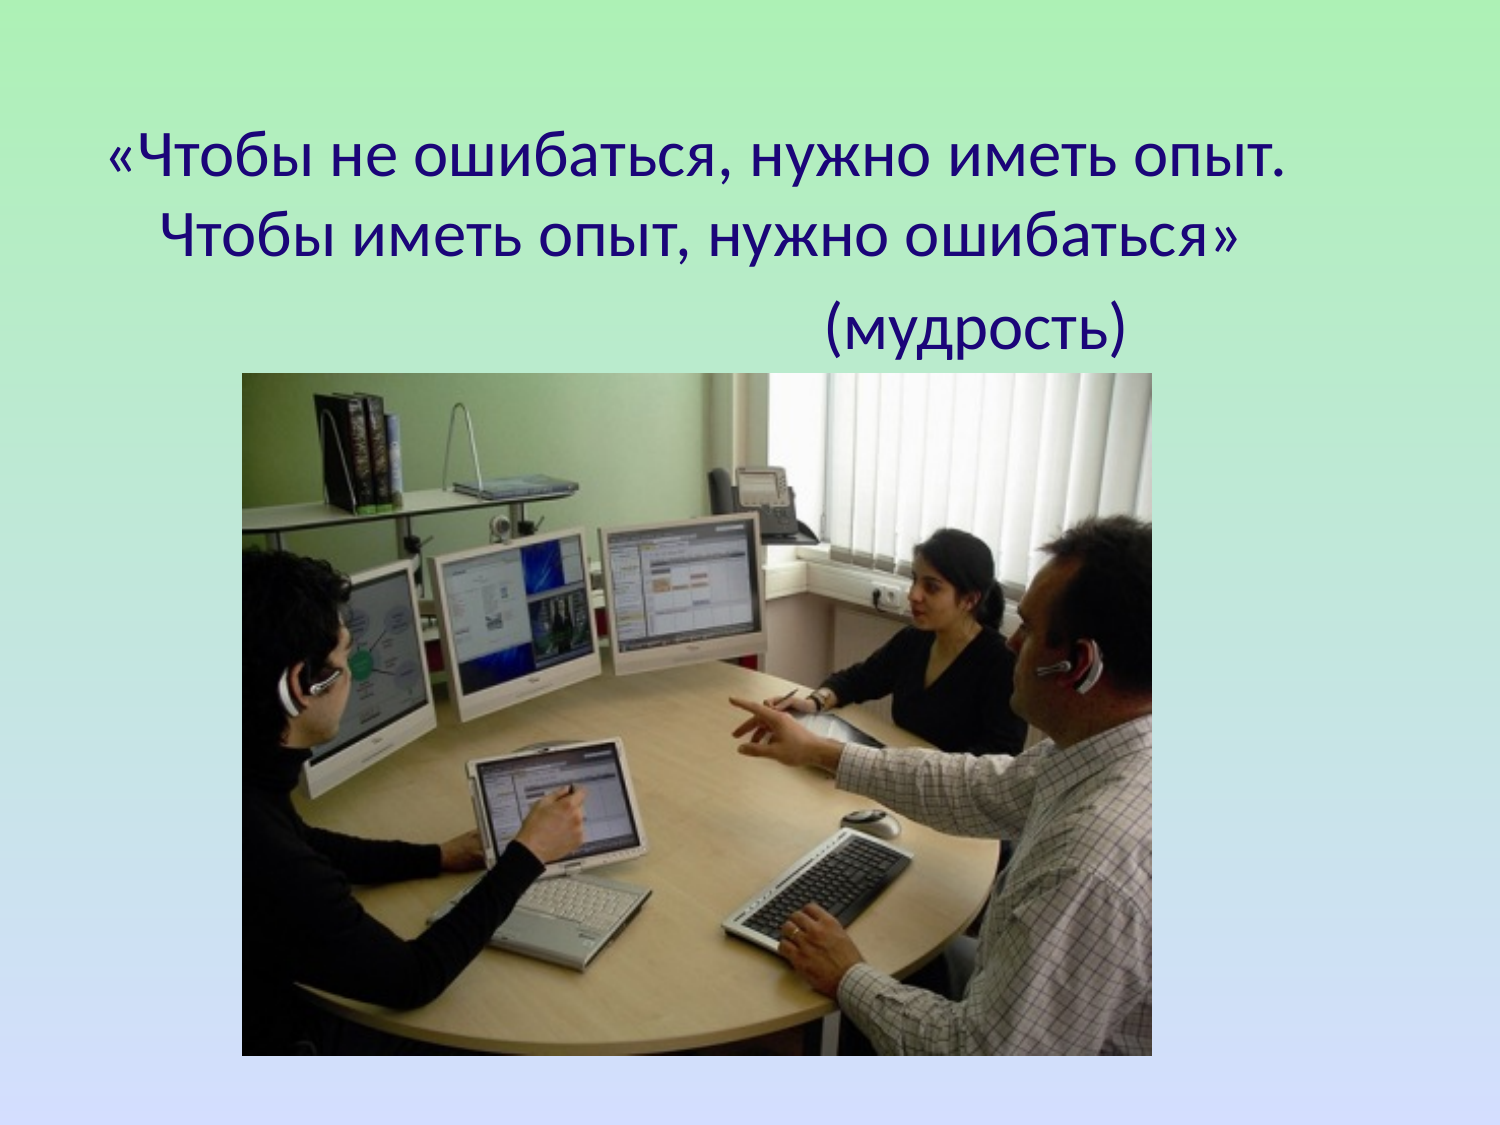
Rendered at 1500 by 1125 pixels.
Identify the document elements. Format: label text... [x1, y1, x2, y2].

list «Чтобы не ошибаться, нужно иметь опыт. Чтобы иметь опыт, нужно ошибаться» (мудрость) [88, 101, 1439, 845]
picture [241, 373, 1152, 1056]
